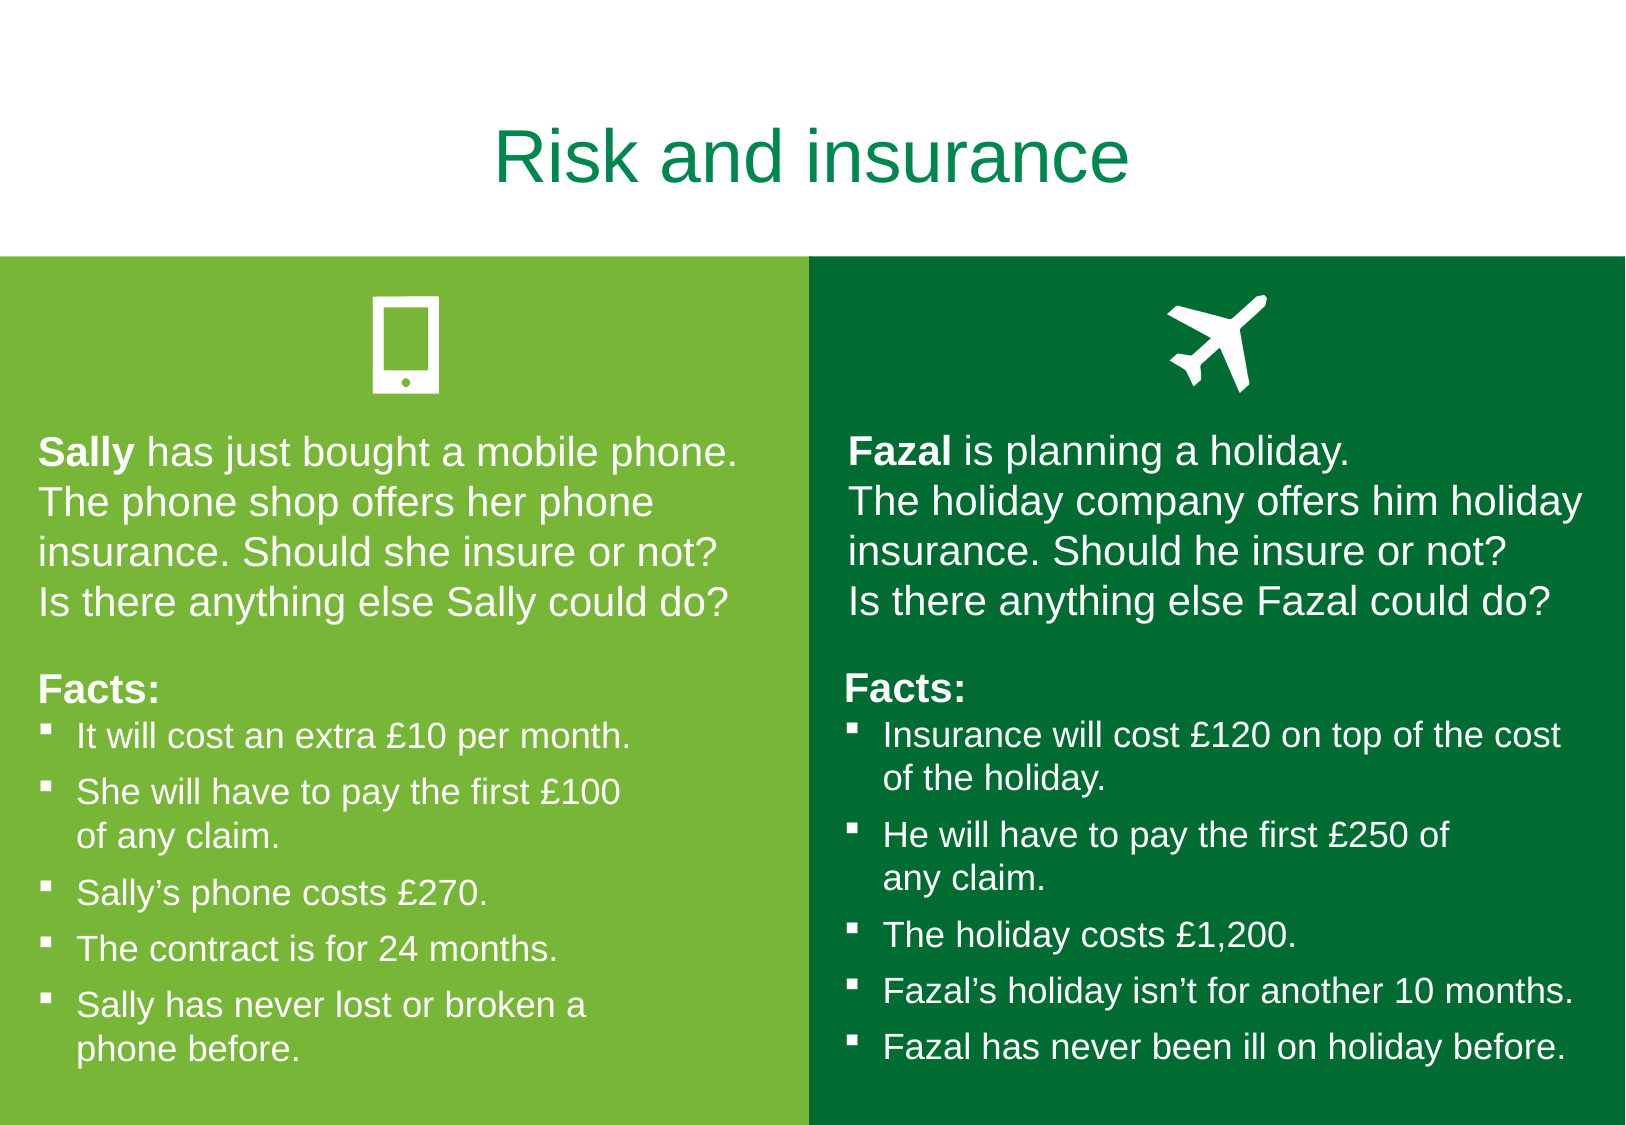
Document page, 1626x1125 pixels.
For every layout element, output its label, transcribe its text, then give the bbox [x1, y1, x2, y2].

text_box Facts: Insurance will cost £120 on top of the cost of the holiday. He will have to pay the first £250 of any claim. The holiday costs £1,200. Fazal’s holiday isn’t for another 10 months. Fazal has never been ill on holiday before. [843, 660, 1588, 1067]
text_box Fazal is planning a holiday. The holiday company offers him holiday insurance. Should he insure or not? Is there anything else Fazal could do? [847, 423, 1603, 625]
text_box Sally has just bought a mobile phone. The phone shop offers her phone insurance. Should she insure or not? Is there anything else Sally could do? [37, 424, 773, 625]
picture [372, 296, 440, 395]
text_box [807, 254, 1625, 1125]
picture [1167, 294, 1267, 393]
text_box Facts: It will cost an extra £10 per month. She will have to pay the first £100 of any claim. Sally’s phone costs £270. The contract is for 24 months. Sally has never lost or broken a phone before. [37, 662, 661, 1069]
text_box [0, 254, 807, 1125]
title Risk and insurance [0, 118, 1625, 225]
